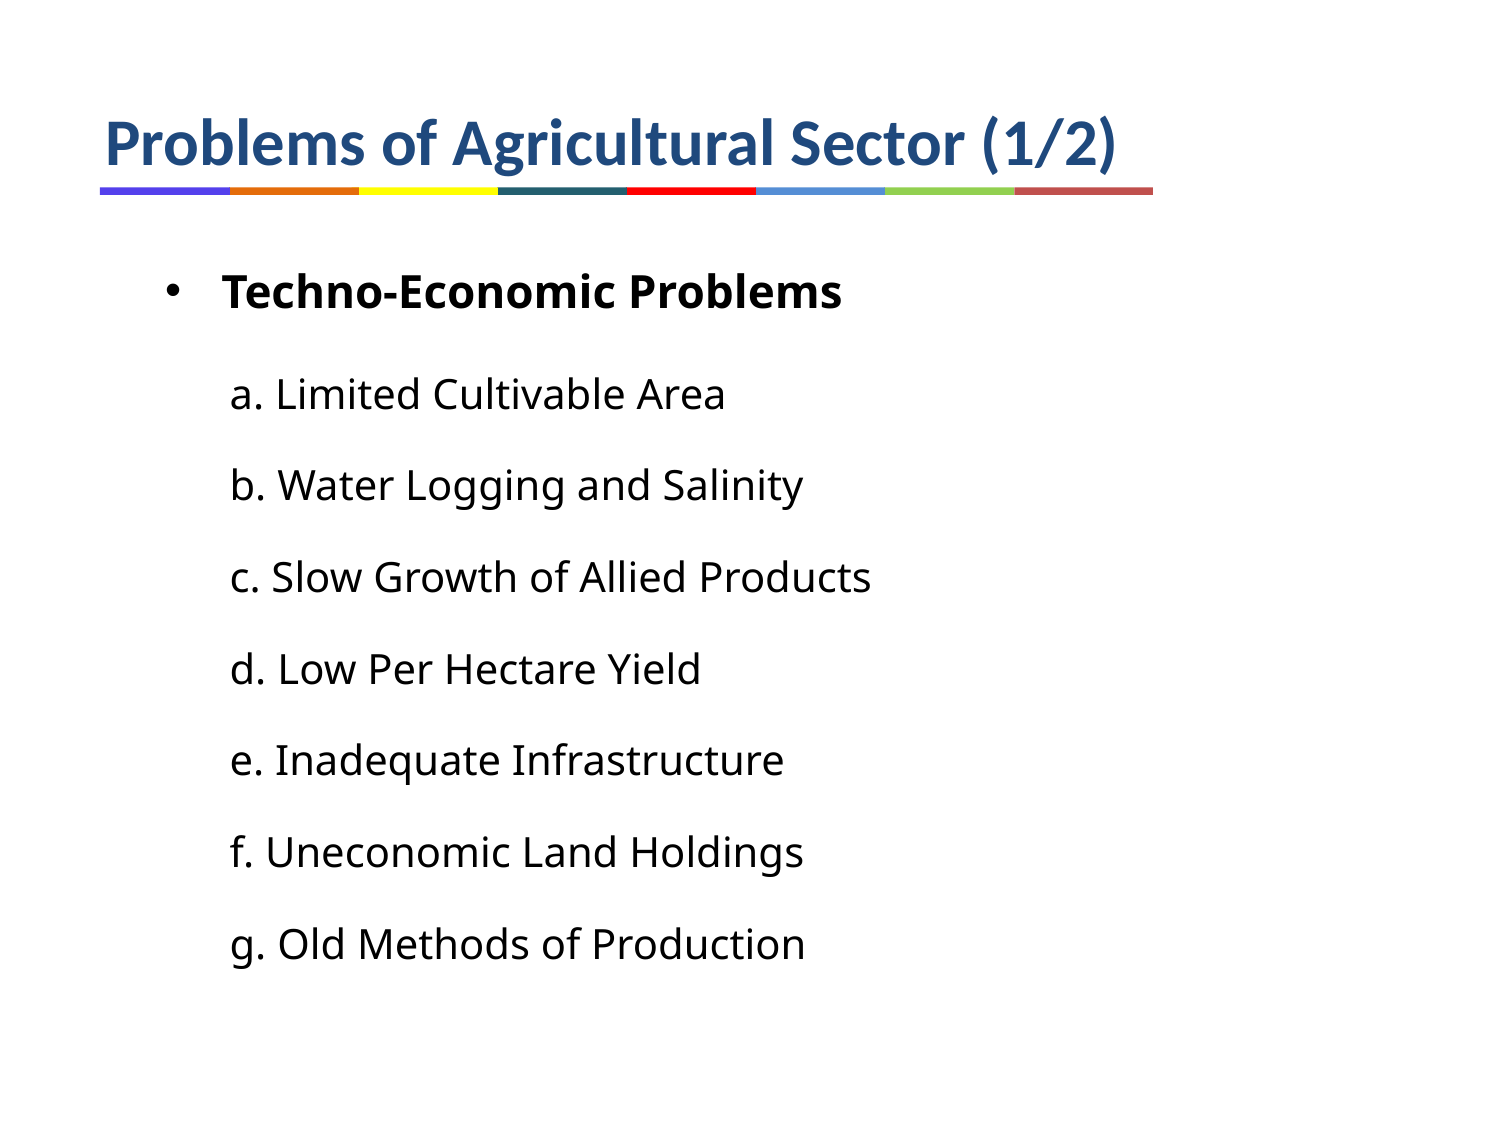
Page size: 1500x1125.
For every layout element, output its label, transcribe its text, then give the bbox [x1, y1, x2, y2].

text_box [99, 187, 1154, 196]
title Problems of Agricultural Sector (1/2) [75, 45, 1425, 233]
list Techno-Economic Problems a. Limited Cultivable Area b. Water Logging and Salinity c. Slow Growth of Allied Products d. Low Per Hectare Yield e. Inadequate Infrastructure f. Uneconomic Land Holdings g. Old Methods of Production [150, 200, 1500, 943]
